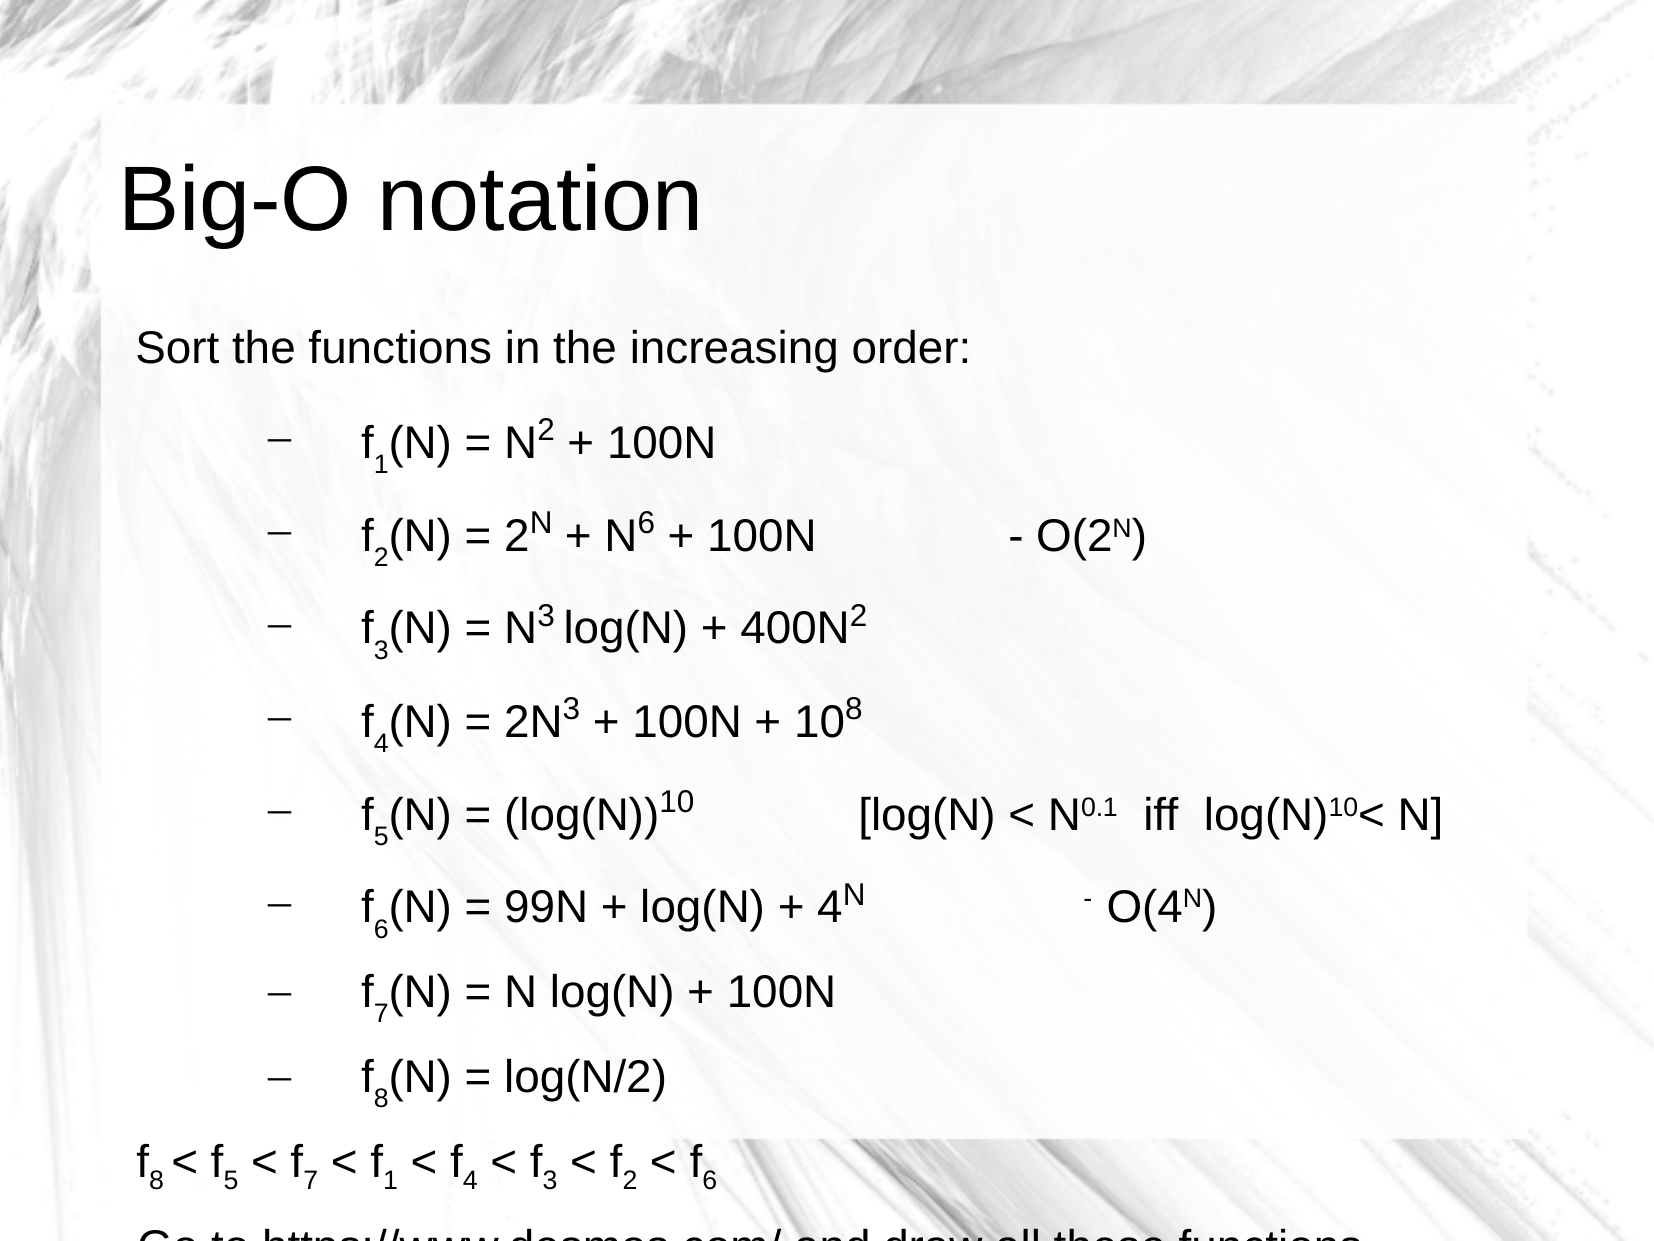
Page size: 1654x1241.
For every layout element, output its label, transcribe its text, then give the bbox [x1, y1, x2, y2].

picture [0, 0, 1654, 1241]
title Big-O notation [118, 112, 1506, 281]
list Sort the functions in the increasing order: f1(N) = N2 + 100N f2(N) = 2N + N6 + 100N - O(2N) f3(N) = N3 log(N) + 400N2 f4(N) = 2N3 + 100N + 108 f5(N) = (log(N))10 [log(N) < N0.1 iff log(N)10< N] f6(N) = 99N + log(N) + 4N - O(4N) f7(N) = N log(N) + 100N f8(N) = log(N/2) f8 < f5 < f7 < f1 < f4 < f3 < f2 < f6 Go to https://www.desmos.com/ and draw all these functions [118, 319, 1571, 1109]
